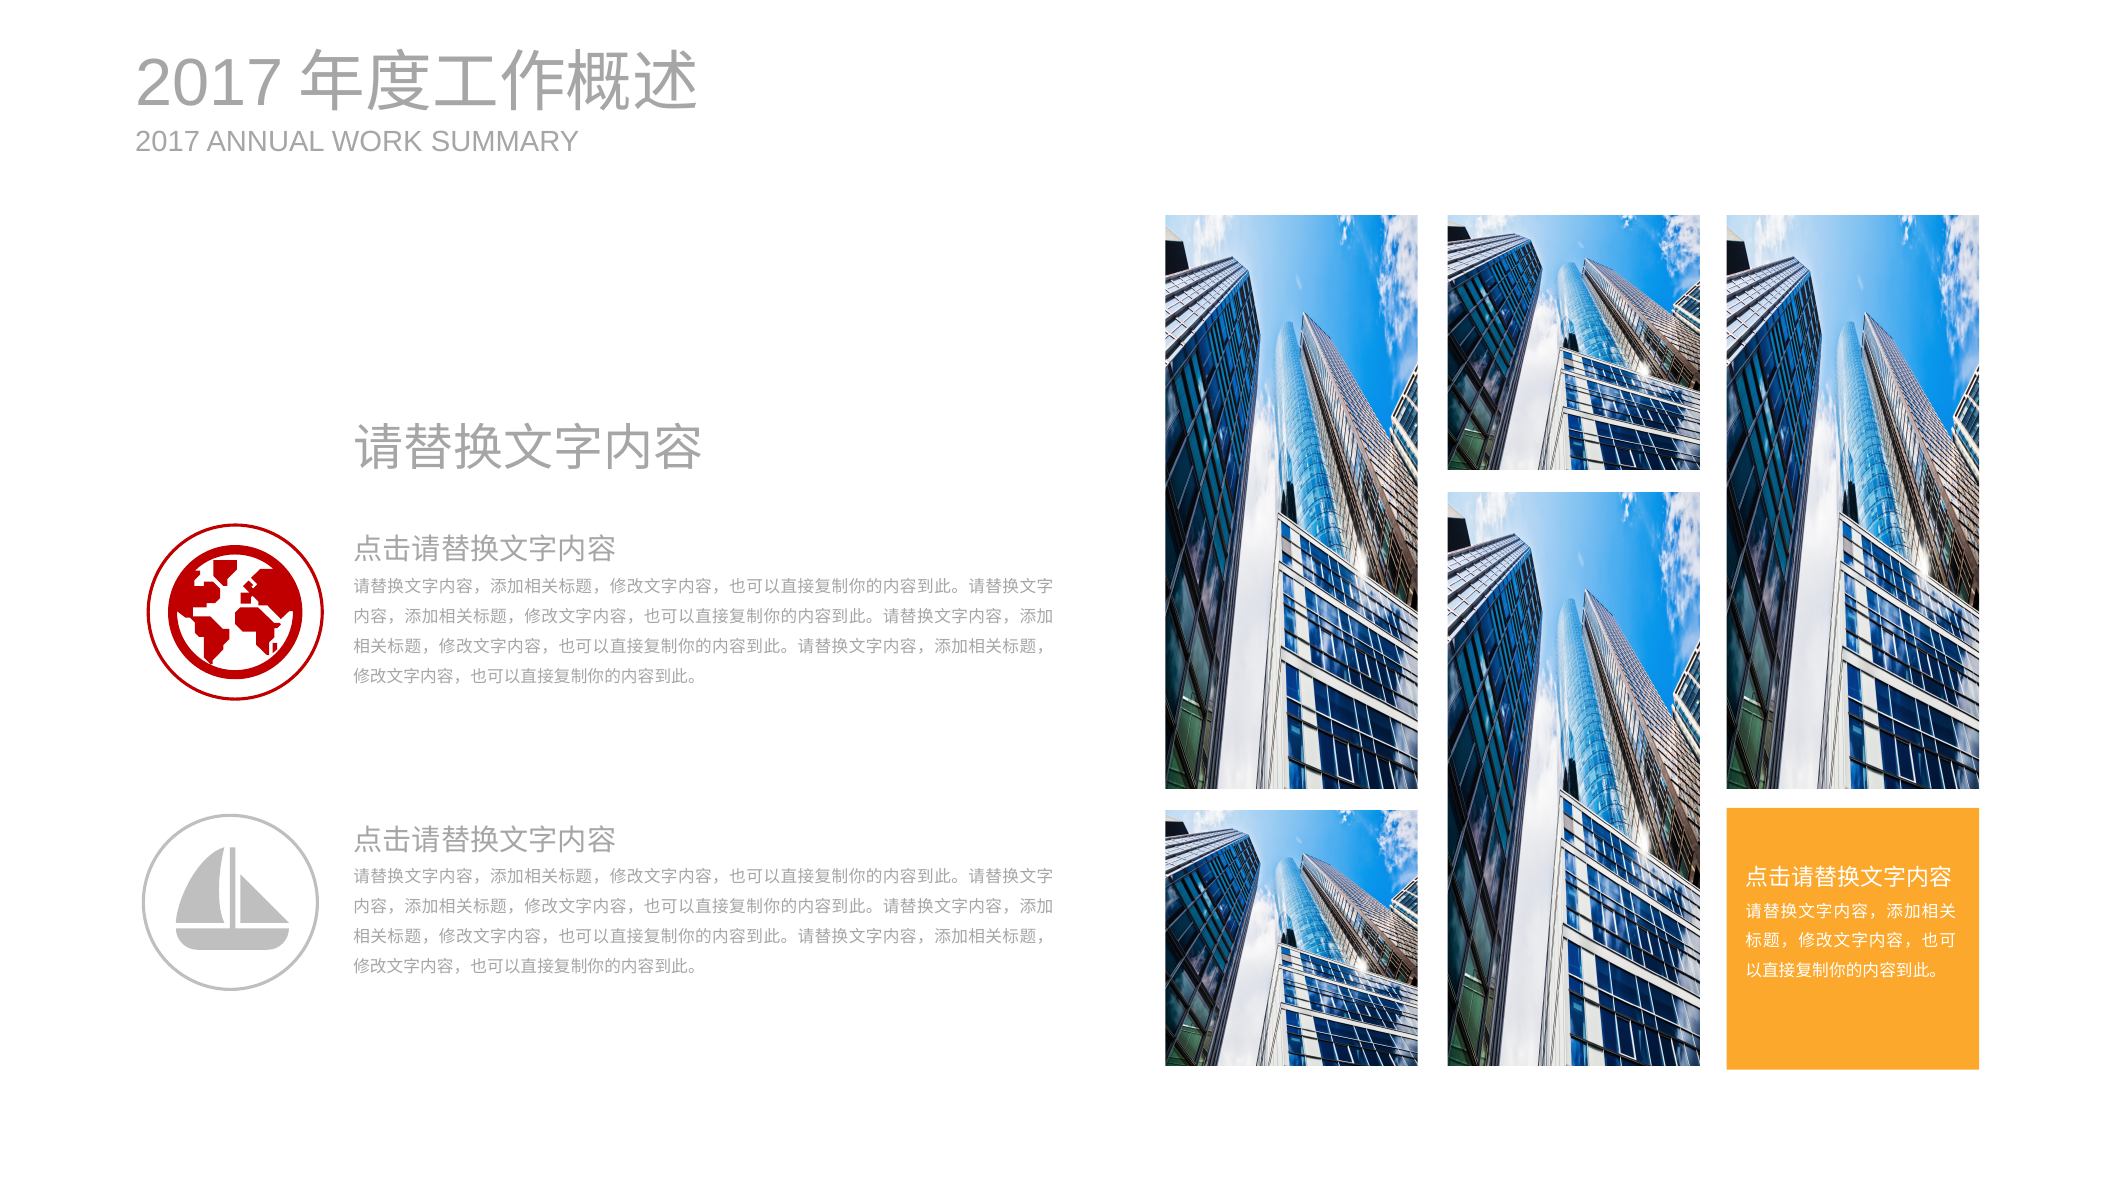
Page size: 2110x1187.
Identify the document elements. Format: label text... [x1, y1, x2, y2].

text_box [1165, 215, 1980, 1066]
text_box 点击请替换文字内容 请替换文字内容，添加相关标题，修改文字内容，也可以直接复制你的内容到此。请替换文字内容，添加相关标题，修改文字内容，也可以直接复制你的内容到此。请替换文字内容，添加相关标题，修改文字内容，也可以直接复制你的内容到此。请替换文字内容，添加相关标题，修改文字内容，也可以直接复制你的内容到此。 [353, 530, 1055, 686]
text_box [1726, 1066, 1980, 1071]
text_box 2017 ANNUAL WORK SUMMARY [135, 122, 596, 158]
text_box 请替换文字内容 [353, 415, 728, 476]
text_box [148, 524, 323, 700]
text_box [143, 815, 318, 990]
text_box 点击请替换文字内容 请替换文字内容，添加相关标题，修改文字内容，也可以直接复制你的内容到此。请替换文字内容，添加相关标题，修改文字内容，也可以直接复制你的内容到此。请替换文字内容，添加相关标题，修改文字内容，也可以直接复制你的内容到此。请替换文字内容，添加相关标题，修改文字内容，也可以直接复制你的内容到此。 [353, 820, 1055, 976]
text_box 2017年度工作概述 [135, 38, 783, 119]
